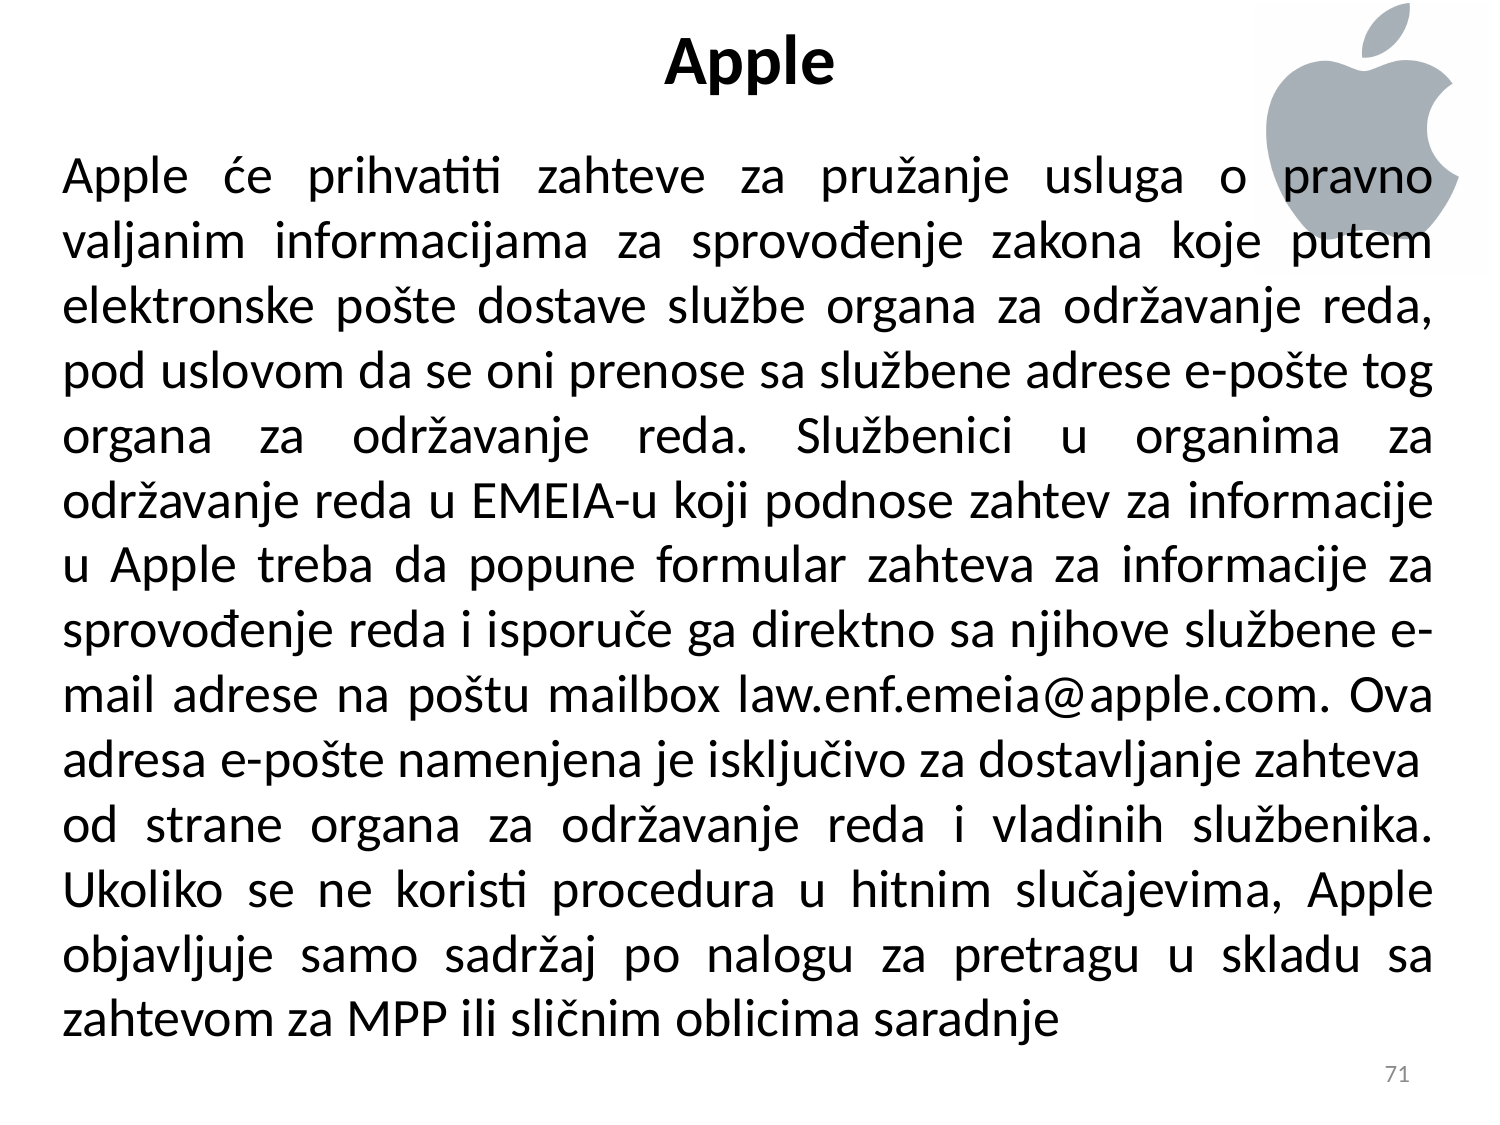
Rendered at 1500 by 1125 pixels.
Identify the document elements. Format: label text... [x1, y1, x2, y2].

title Apple [75, 6, 1251, 132]
slide_number 71 [1074, 1042, 1425, 1103]
list Apple će prihvatiti zahteve za pružanje usluga o pravno valjanim informacijama za sprovođenje zakona koje putem elektronske pošte dostave službe organa za održavanje reda, pod uslovom da se oni prenose sa službene adrese e-pošte tog organa za održavanje reda. Službenici u organima za održavanje reda u EMEIA-u koji podnose zahtev za informacije u Apple treba da popune formular zahteva za informacije za sprovođenje reda i isporuče ga direktno sa njihove službene e-mail adrese na poštu mailbox law.enf.emeia@apple.com. Ova adresa e-pošte namenjena je isključivo za dostavljanje zahteva od strane organa za održavanje reda i vladinih službenika. Ukoliko se ne koristi procedura u hitnim slučajevima, Apple objavljuje samo sadržaj po nalogu za pretragu u skladu sa zahtevom za MPP ili sličnim oblicima saradnje [47, 132, 1450, 1125]
picture [1255, 2, 1490, 275]
